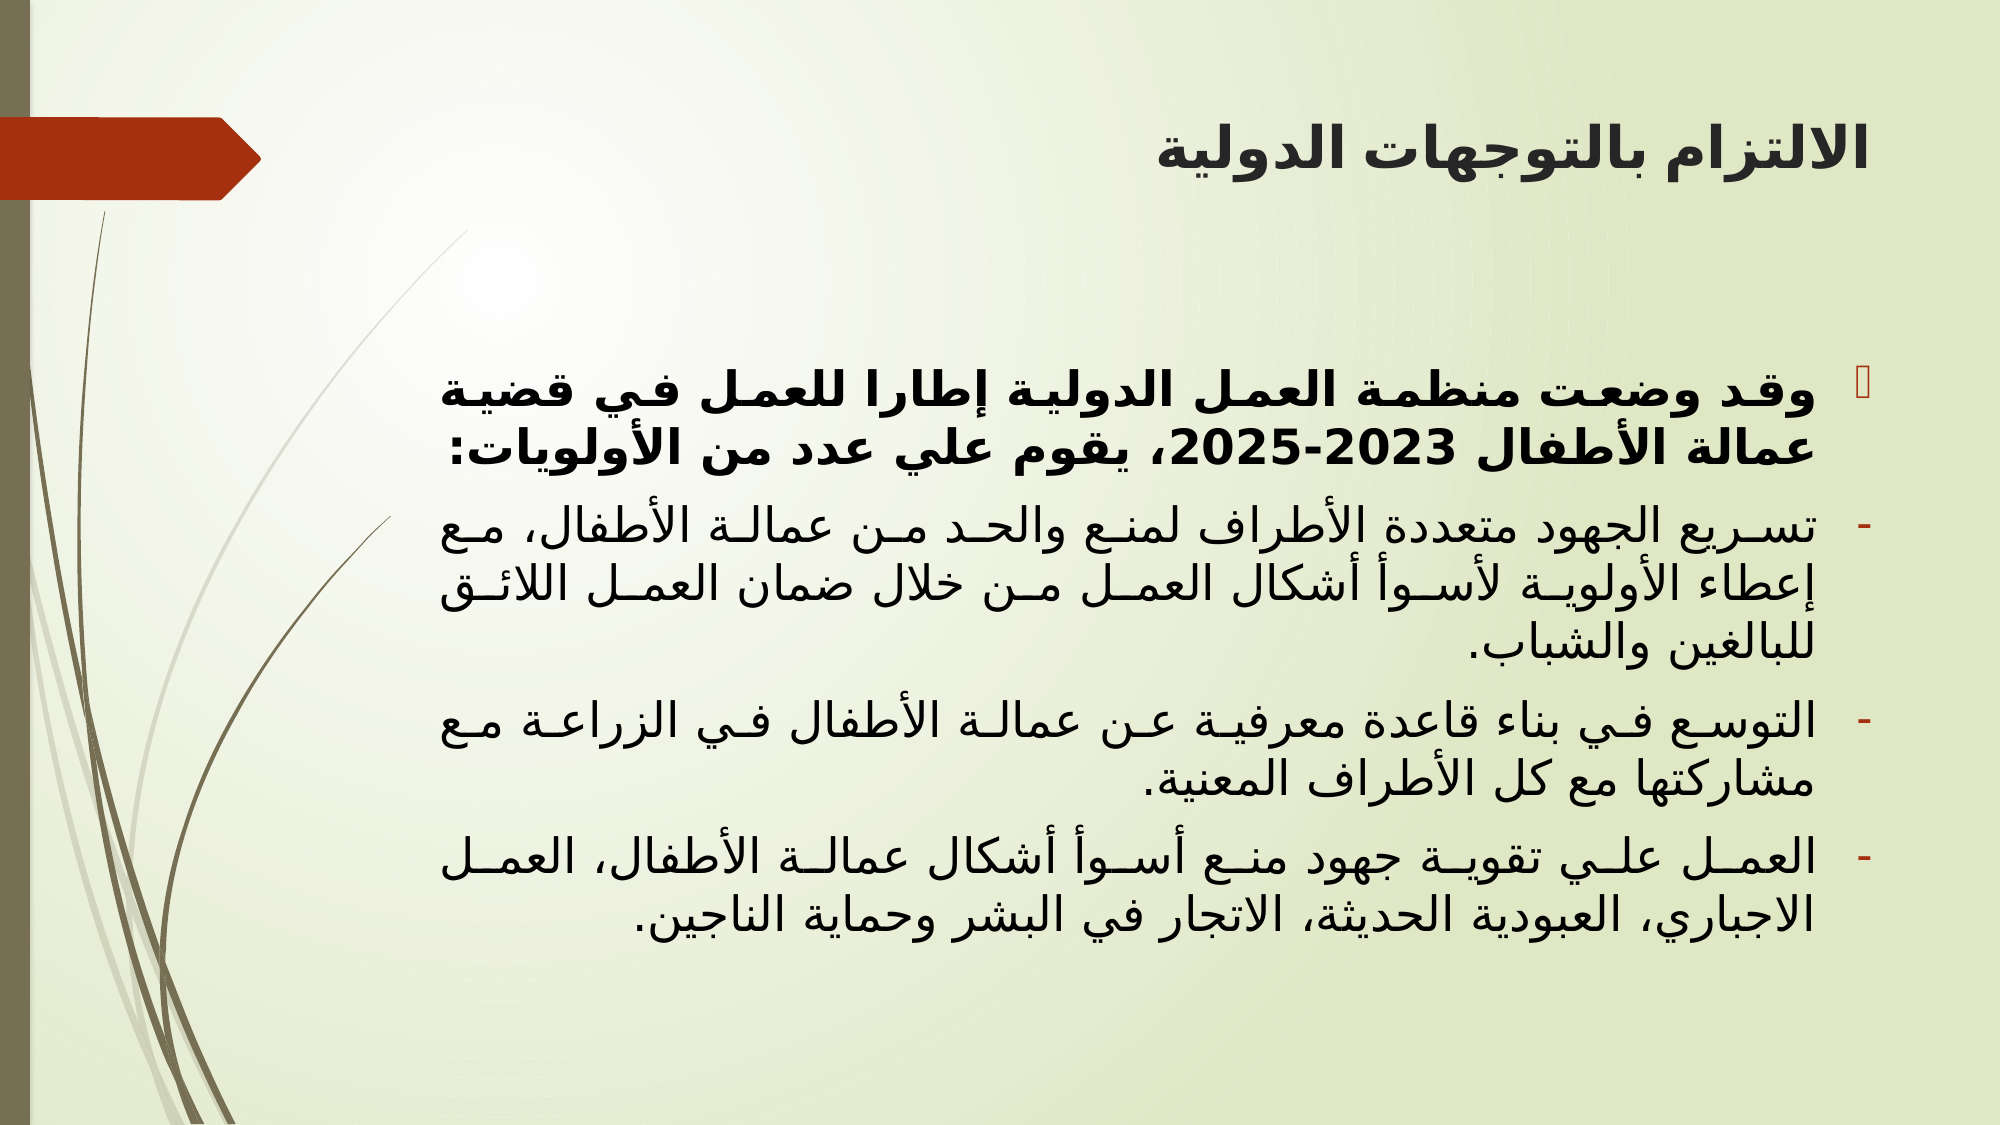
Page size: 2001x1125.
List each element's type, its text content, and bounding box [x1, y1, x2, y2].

list وقد وضعت منظمة العمل الدولية إطارا للعمل في قضية عمالة الأطفال 2023-2025، يقوم علي عدد من الأولويات: تسريع الجهود متعددة الأطراف لمنع والحد من عمالة الأطفال، مع إعطاء الأولوية لأسوأ أشكال العمل من خلال ضمان العمل اللائق للبالغين والشباب. التوسع في بناء قاعدة معرفية عن عمالة الأطفال في الزراعة مع مشاركتها مع كل الأطراف المعنية. العمل علي تقوية جهود منع أسوأ أشكال عمالة الأطفال، العمل الاجباري، العبودية الحديثة، الاتجار في البشر وحماية الناجين. [424, 350, 1888, 970]
title الالتزام بالتوجهات الدولية [425, 102, 1888, 313]
